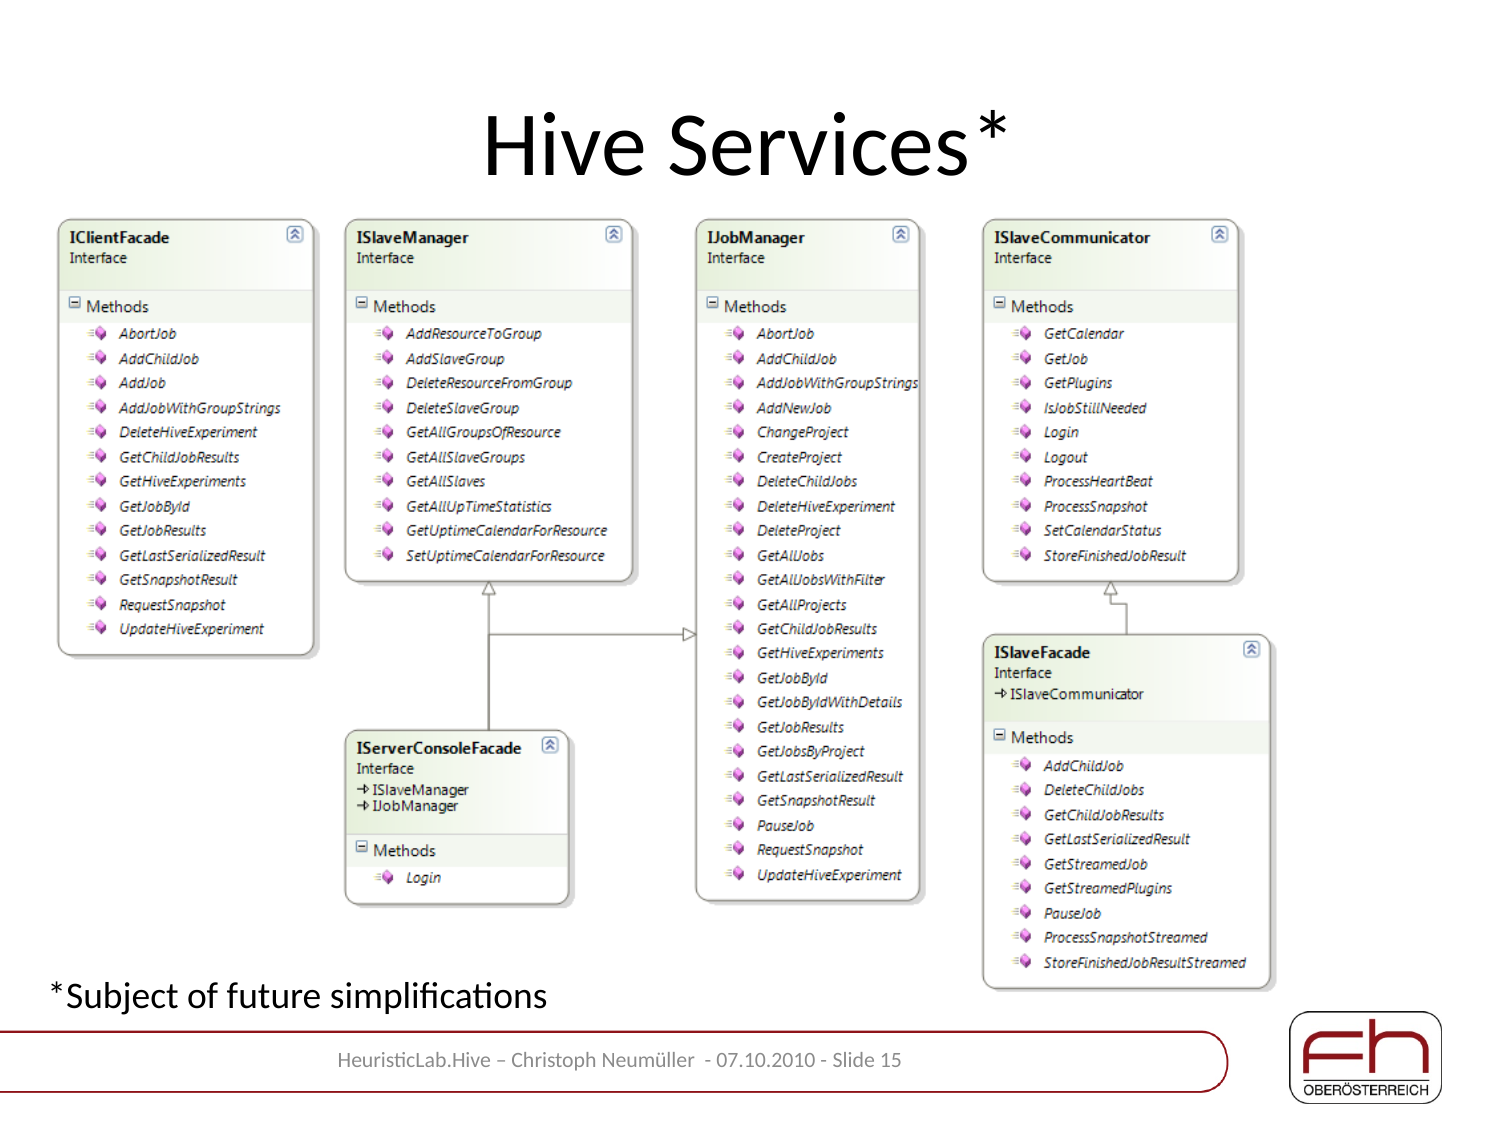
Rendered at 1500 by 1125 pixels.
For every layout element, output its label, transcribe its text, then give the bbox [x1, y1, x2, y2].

picture [1289, 1011, 1442, 1104]
picture [0, 1027, 1231, 1096]
title Hive Services* [75, 45, 1425, 233]
text_box *Subject of future simplifications [32, 964, 564, 1024]
picture [44, 206, 1282, 1000]
